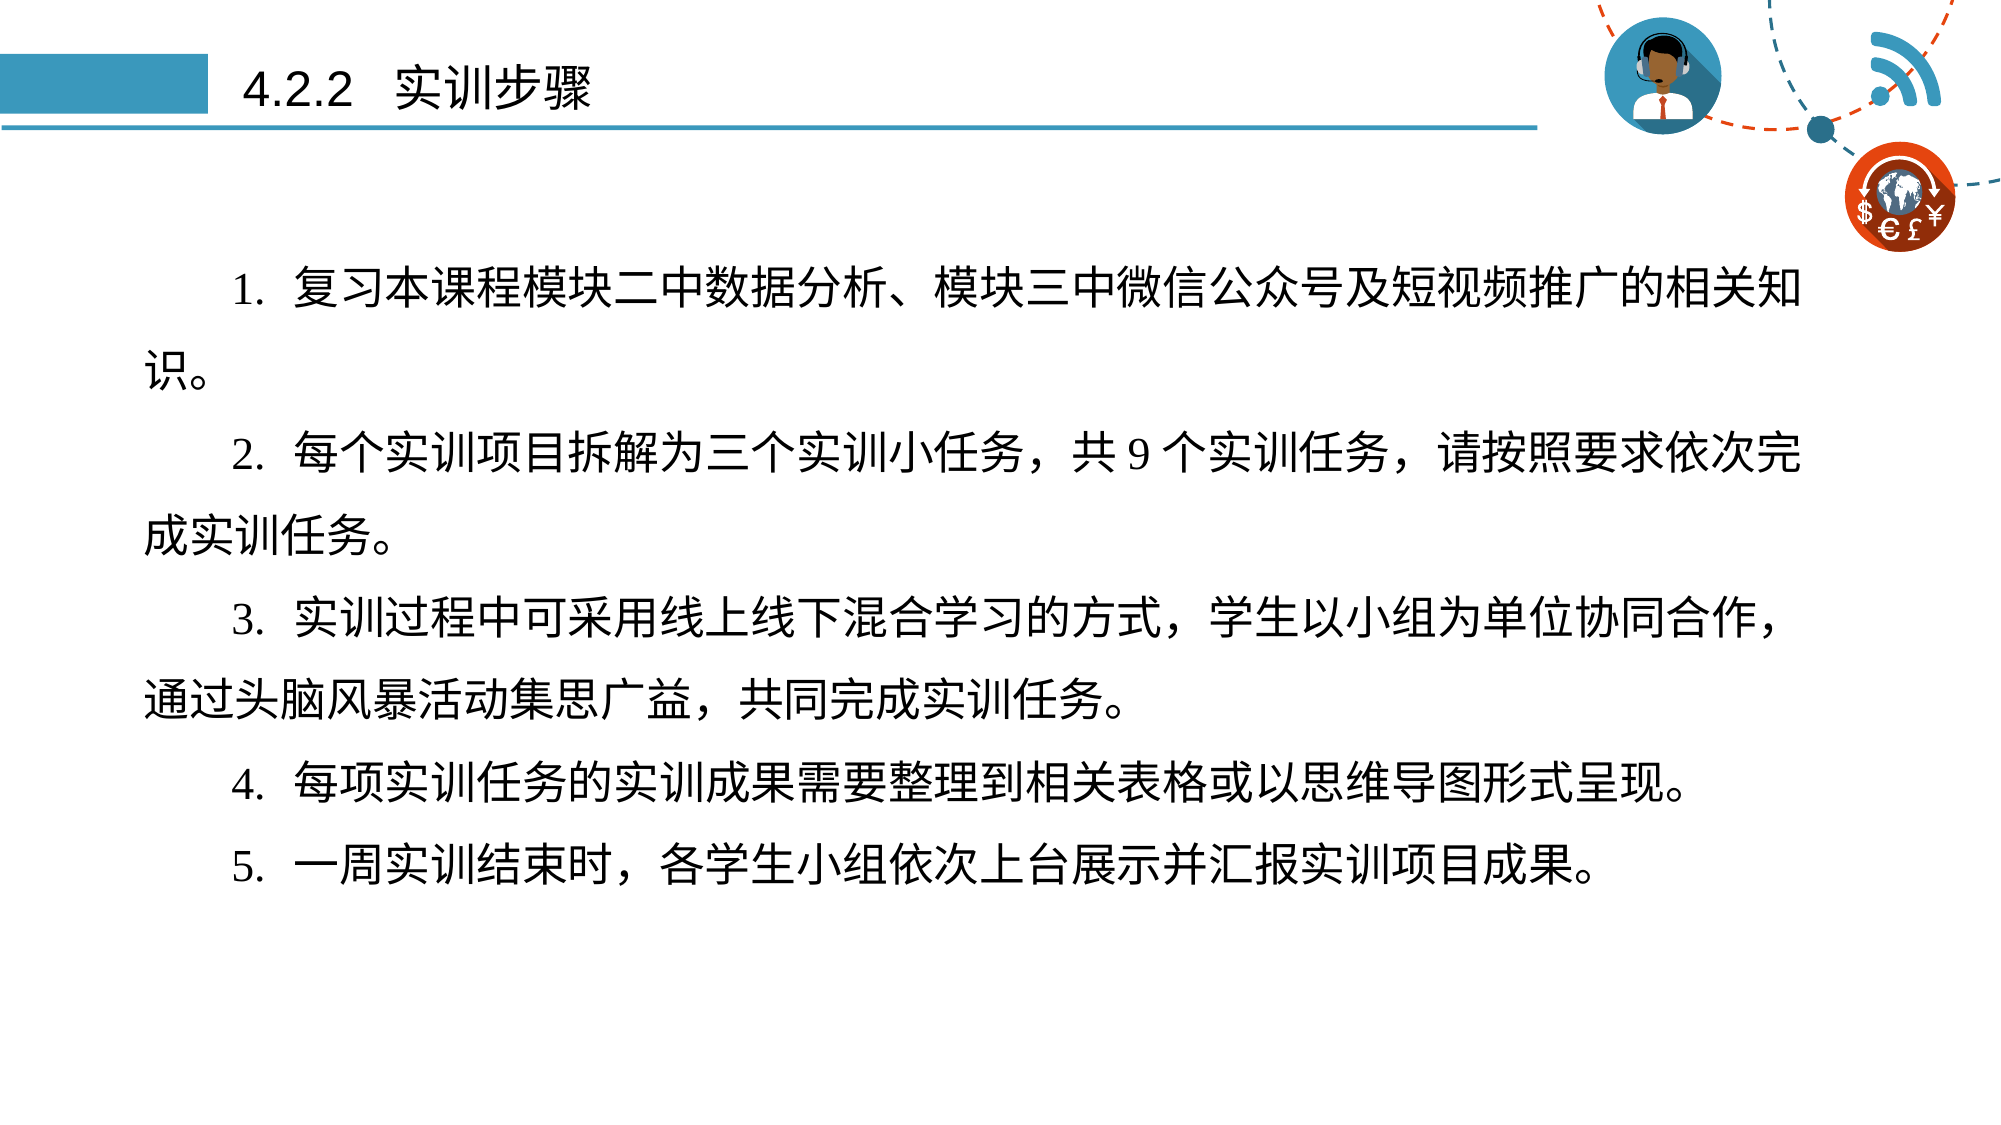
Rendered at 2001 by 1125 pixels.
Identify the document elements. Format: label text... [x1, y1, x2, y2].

title 4.2.2 实训步骤 [222, 55, 1863, 127]
list 1. 复习本课程模块二中数据分析、模块三中微信公众号及短视频推广的相关知识。 2. 每个实训项目拆解为三个实训小任务，共9个实训任务，请按照要求依次完成实训任务。 3. 实训过程中可采用线上线下混合学习的方式，学生以小组为单位协同合作，通过头脑风暴活动集思广益，共同完成实训任务。 4. 每项实训任务的实训成果需要整理到相关表格或以思维导图形式呈现。 5. 一周实训结束时，各学生小组依次上台展示并汇报实训项目成果。 [123, 221, 1863, 1070]
